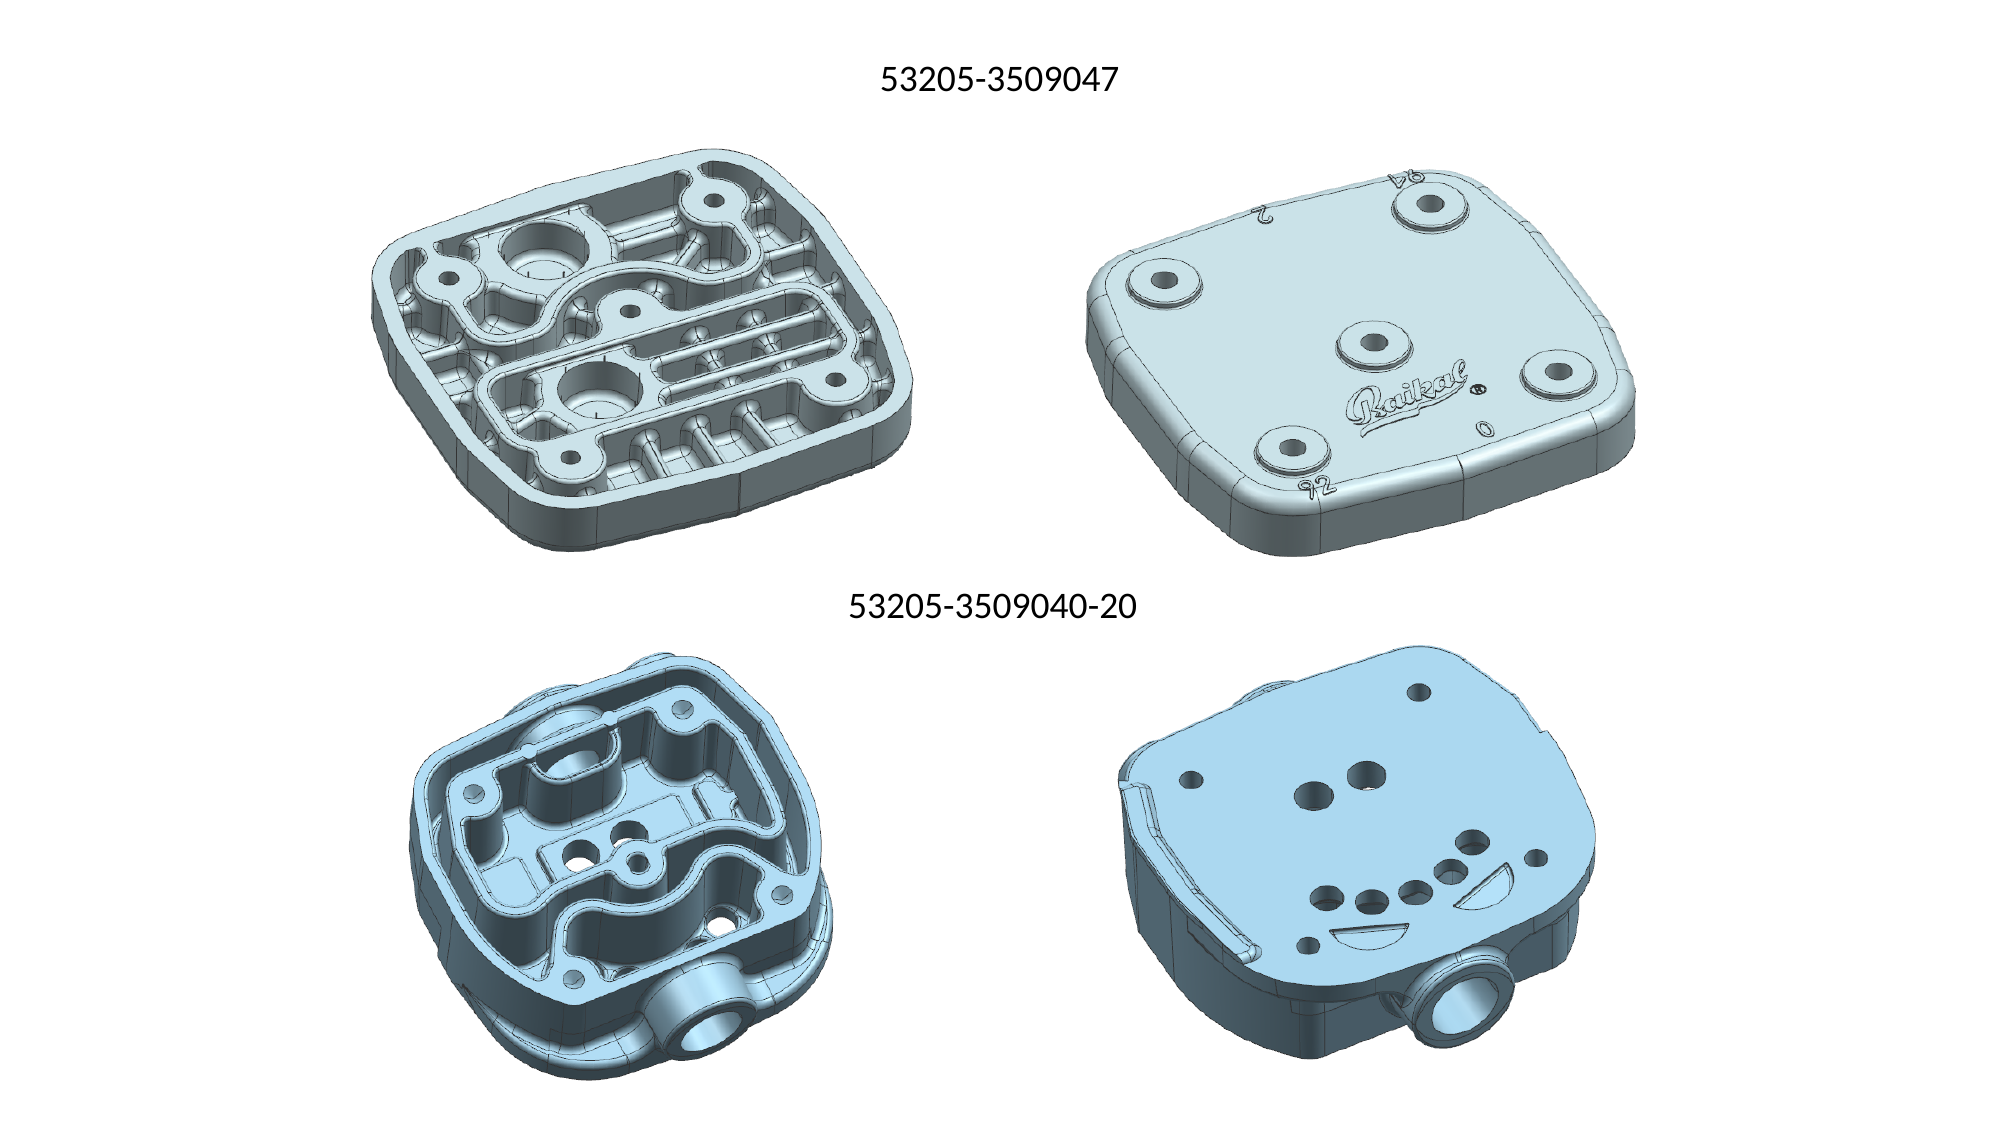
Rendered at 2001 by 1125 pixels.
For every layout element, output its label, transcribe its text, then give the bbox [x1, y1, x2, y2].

picture [1068, 164, 1646, 563]
picture [1099, 634, 1605, 1079]
text_box 53205-3509040-20 [833, 573, 1152, 634]
picture [354, 143, 932, 563]
picture [401, 634, 847, 1086]
text_box 53205-3509047 [865, 46, 1135, 107]
